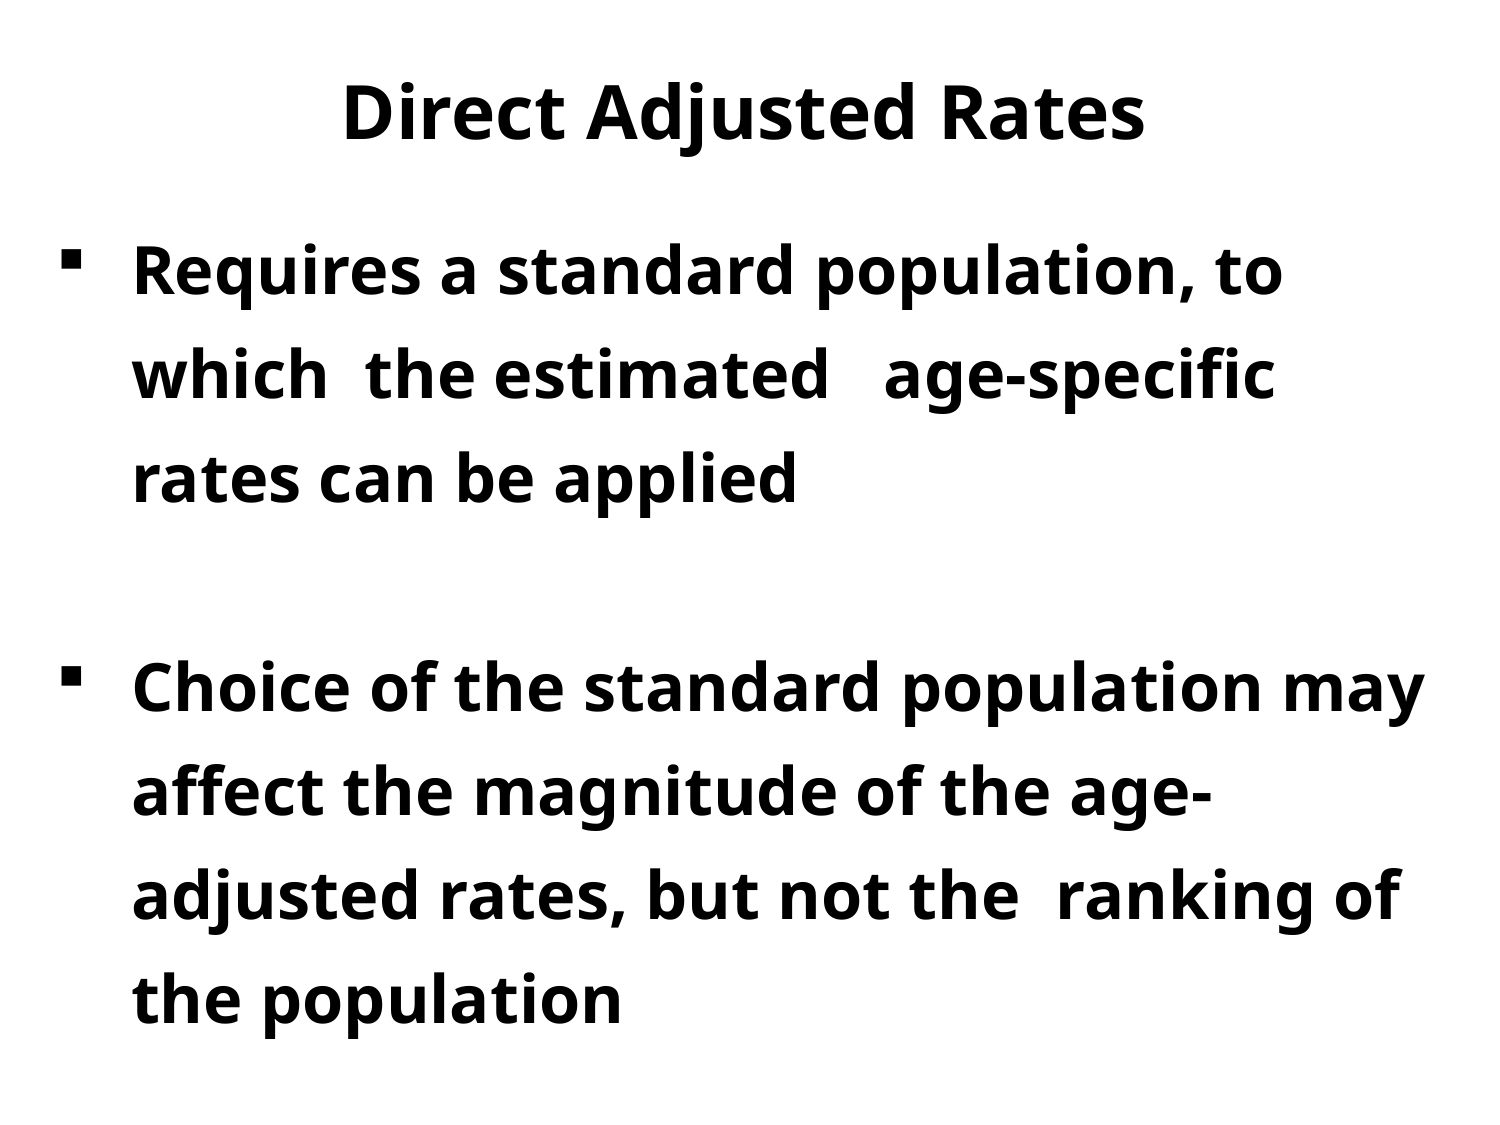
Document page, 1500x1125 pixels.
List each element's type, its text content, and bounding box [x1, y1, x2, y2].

text_box Requires a standard population, to which the estimated age-specific rates can be applied Choice of the standard population may affect the magnitude of the age-adjusted rates, but not the ranking of the population [41, 196, 1447, 1045]
text_box Direct Adjusted Rates [325, 57, 1163, 162]
